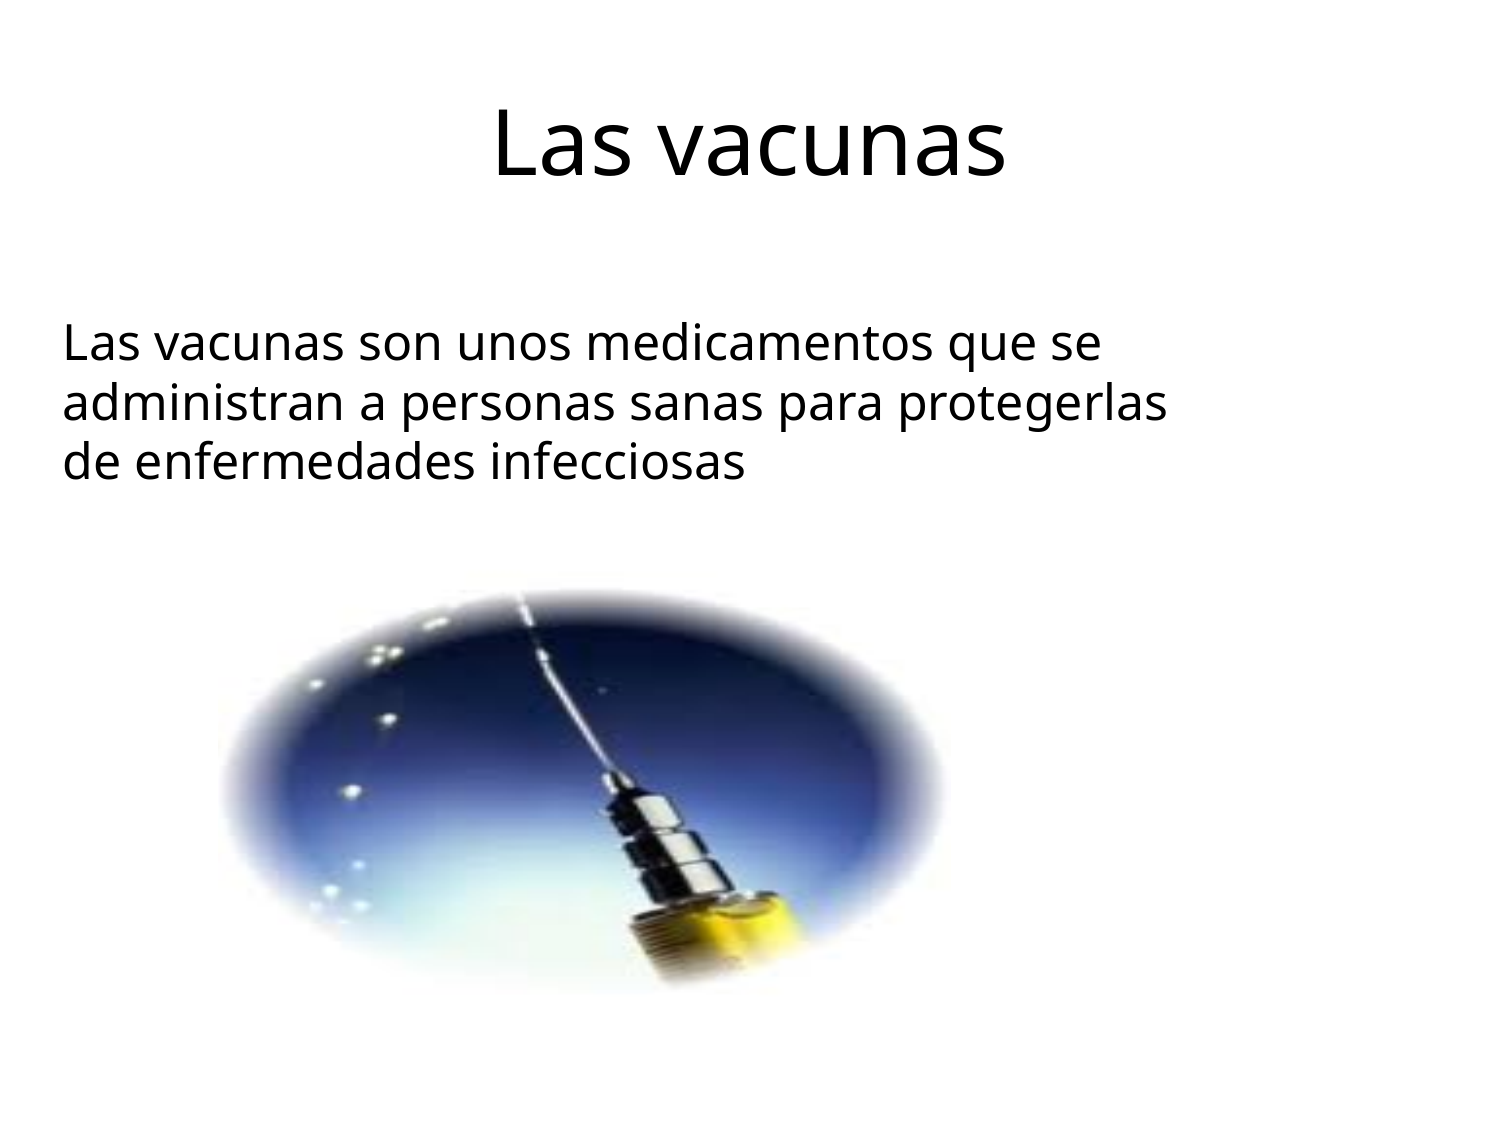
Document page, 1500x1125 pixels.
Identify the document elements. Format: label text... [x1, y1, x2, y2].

text_box Las vacunas son unos medicamentos que se administran a personas sanas para protegerlas de enfermedades infecciosas [48, 302, 1198, 498]
picture [218, 538, 951, 1048]
title Las vacunas [75, 45, 1425, 233]
